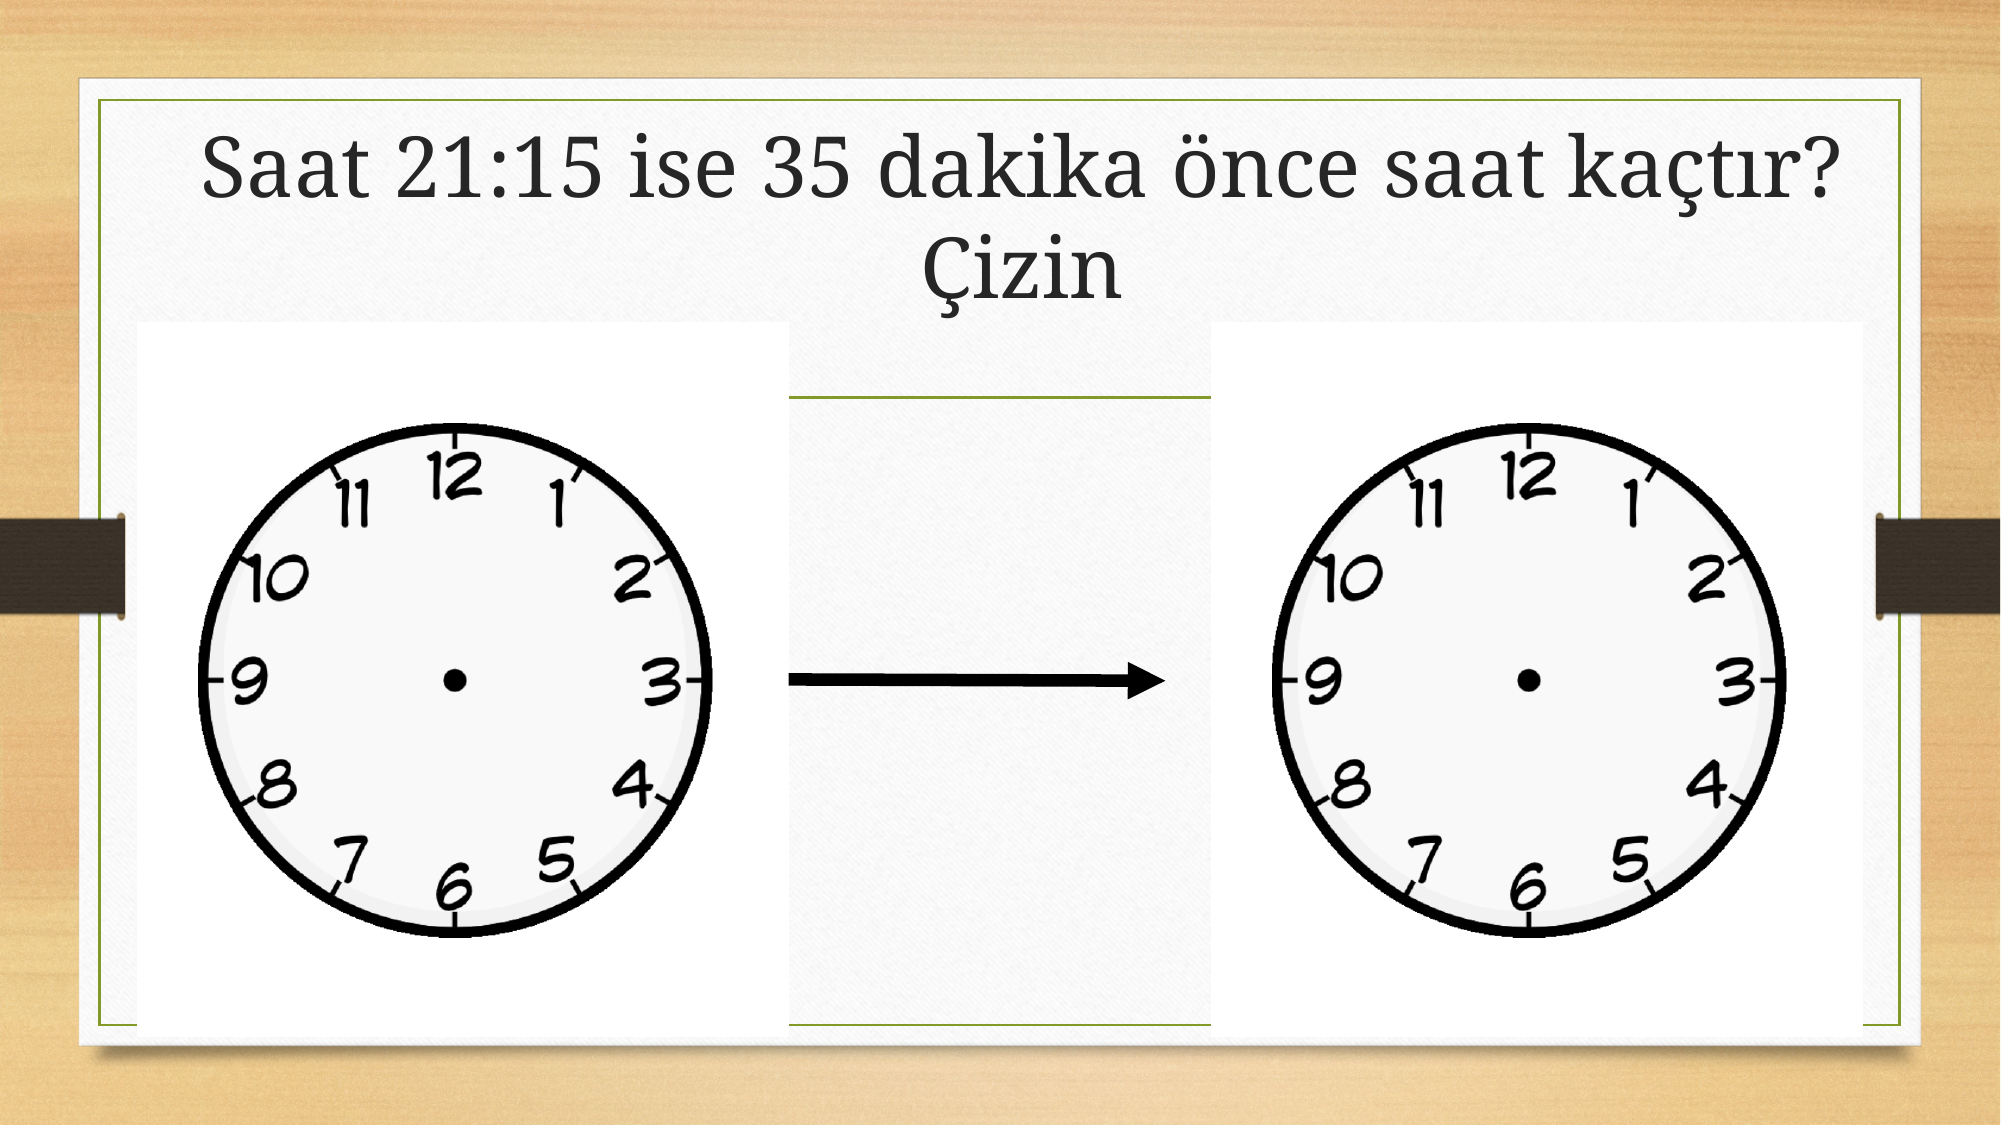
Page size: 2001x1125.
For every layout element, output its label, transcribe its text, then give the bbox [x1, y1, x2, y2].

picture [0, 0, 2001, 1125]
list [137, 322, 789, 1037]
title Saat 21:15 ise 35 dakika önce saat kaçtır? Çizin [137, 105, 1908, 323]
